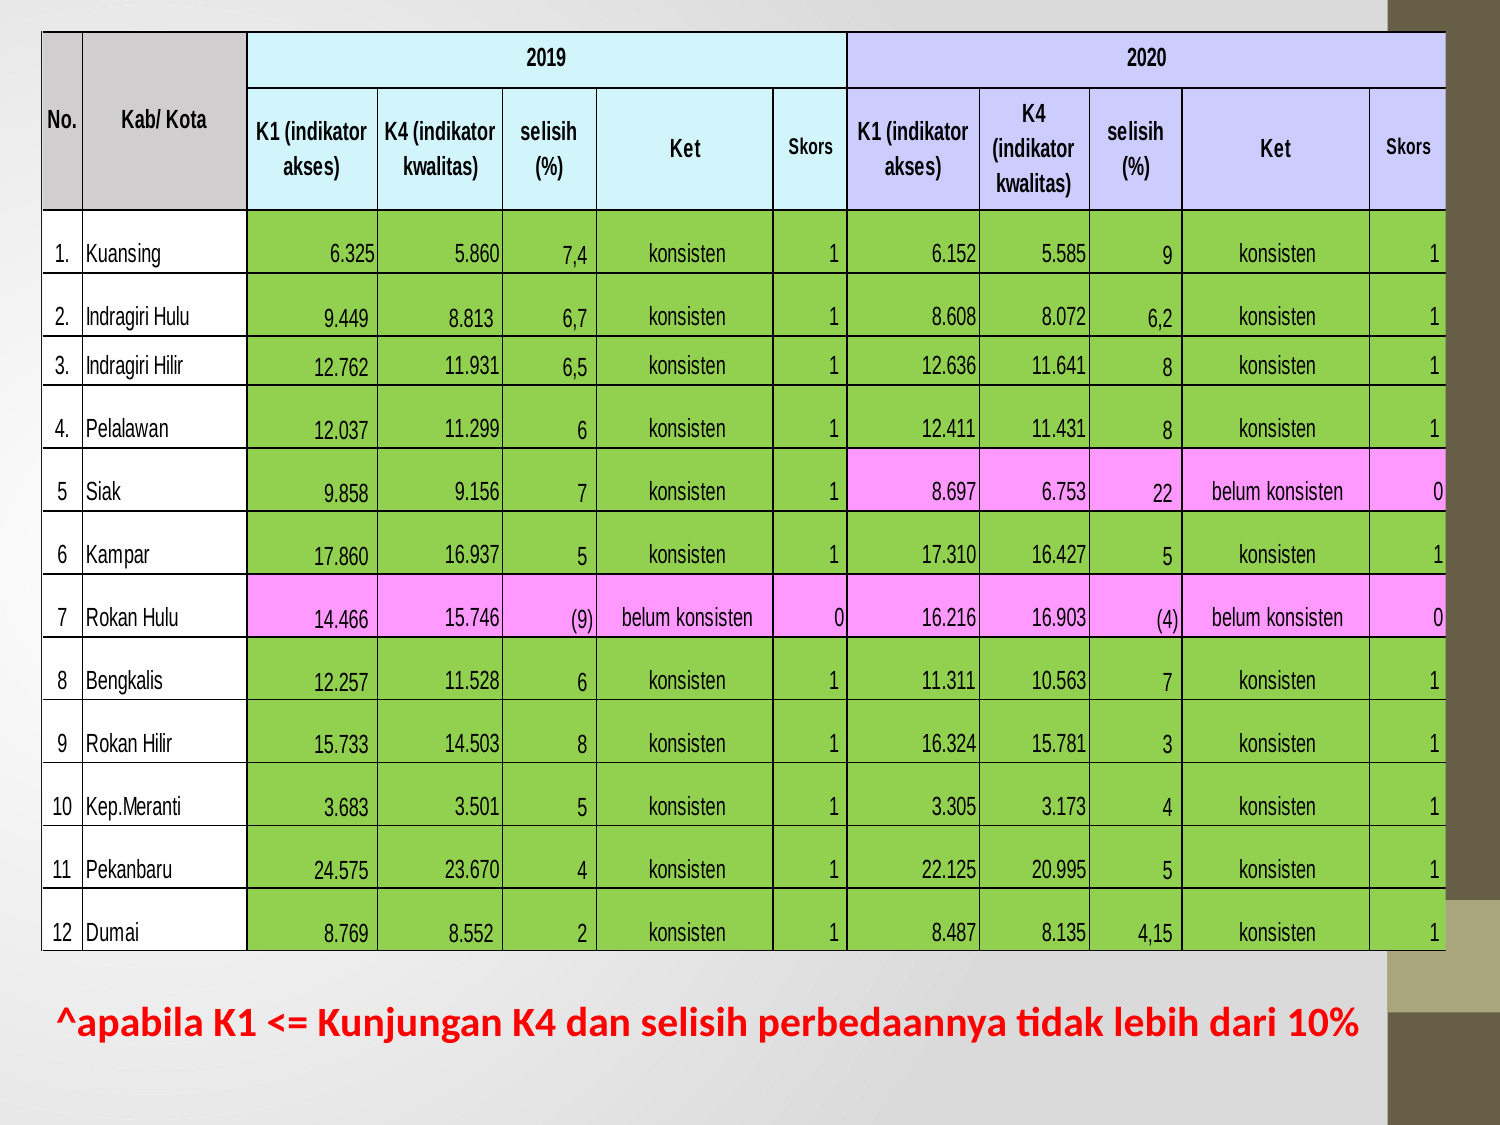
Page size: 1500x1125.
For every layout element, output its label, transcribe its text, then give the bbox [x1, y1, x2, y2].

text_box ^apabila K1 <= Kunjungan K4 dan selisih perbedaannya tidak lebih dari 10% [41, 987, 1424, 1053]
picture [40, 30, 1448, 953]
